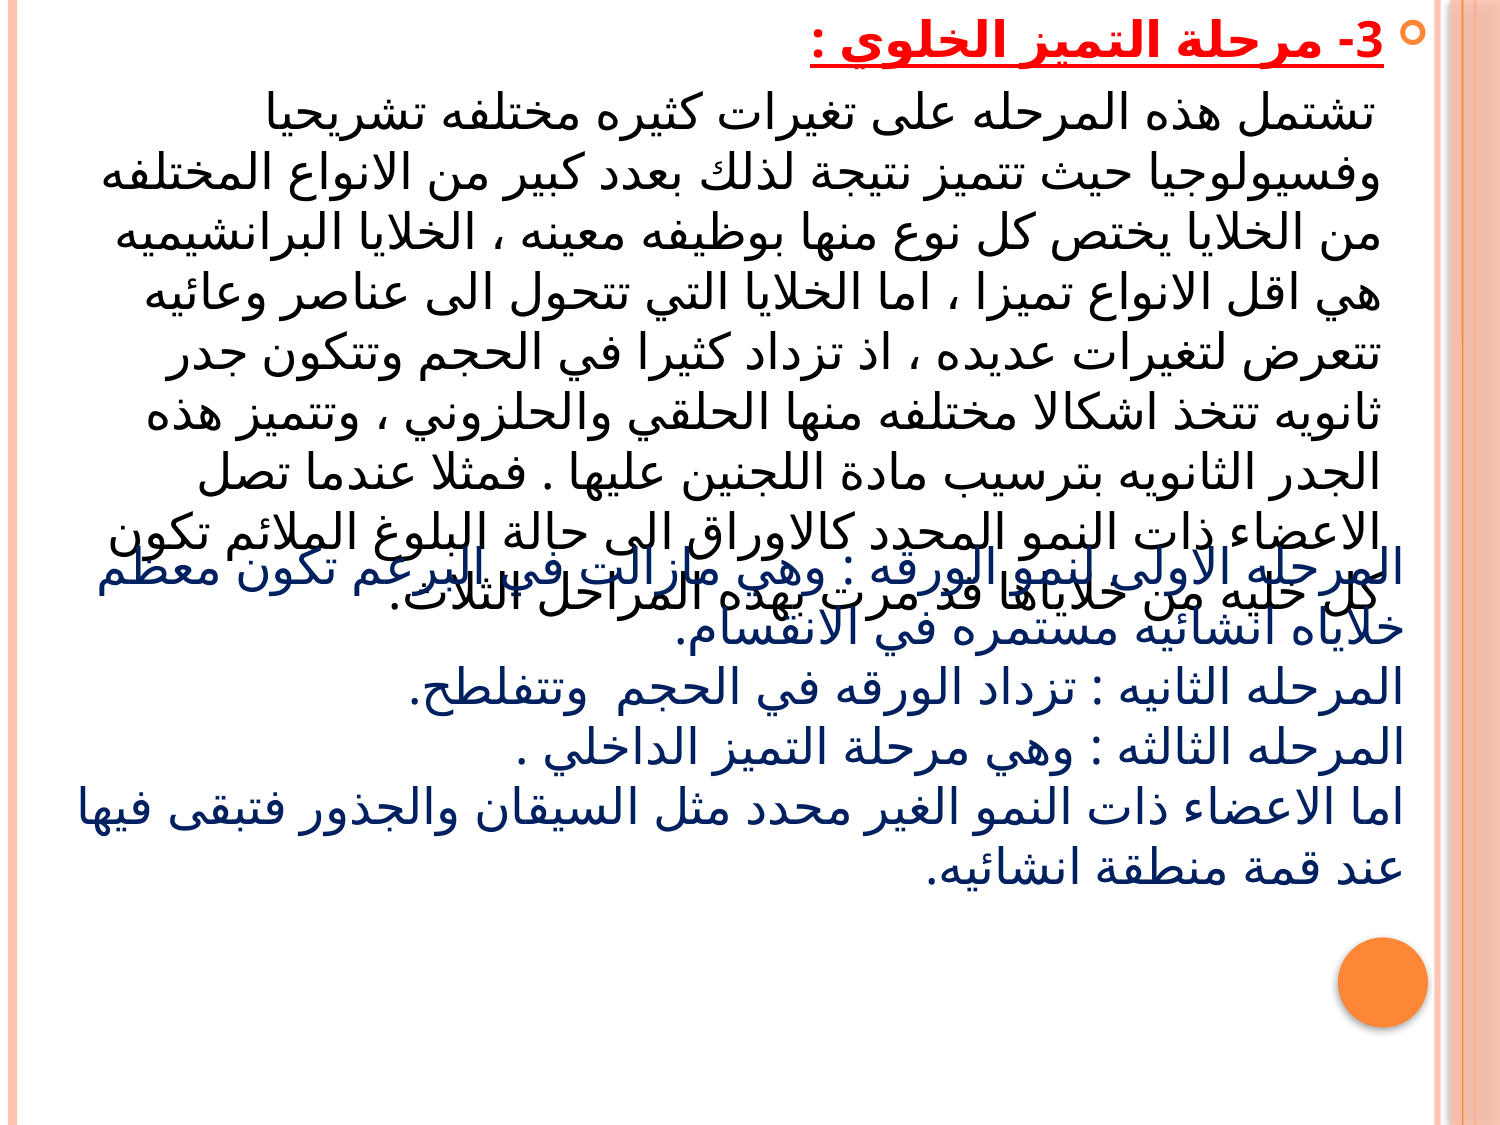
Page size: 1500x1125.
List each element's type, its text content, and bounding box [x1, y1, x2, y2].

text_box المرحله الاولى لنمو الورقه : وهي مازالت في البرعم تكون معظم خلاياه انشائيه مستمره في الانقسام. المرحله الثانيه : تزداد الورقه في الحجم وتتفلطح. المرحله الثالثه : وهي مرحلة التميز الداخلي . اما الاعضاء ذات النمو الغير محدد مثل السيقان والجذور فتبقى فيها عند قمة منطقة انشائيه. [0, 527, 1422, 962]
list 3- مرحلة التميز الخلوي : تشتمل هذه المرحله على تغيرات كثيره مختلفه تشريحيا وفسيولوجيا حيث تتميز نتيجة لذلك بعدد كبير من الانواع المختلفه من الخلايا يختص كل نوع منها بوظيفه معينه ، الخلايا البرانشيميه هي اقل الانواع تميزا ، اما الخلايا التي تتحول الى عناصر وعائيه تتعرض لتغيرات عديده ، اذ تزداد كثيرا في الحجم وتتكون جدر ثانويه تتخذ اشكالا مختلفه منها الحلقي والحلزوني ، وتتميز هذه الجدر الثانويه بترسيب مادة اللجنين عليها . فمثلا عندما تصل الاعضاء ذات النمو المحدد كالاوراق الى حالة البلوغ الملائم تكون كل خليه من خلاياها قد مرت بهده المراحل الثلاث. [53, 0, 1444, 800]
